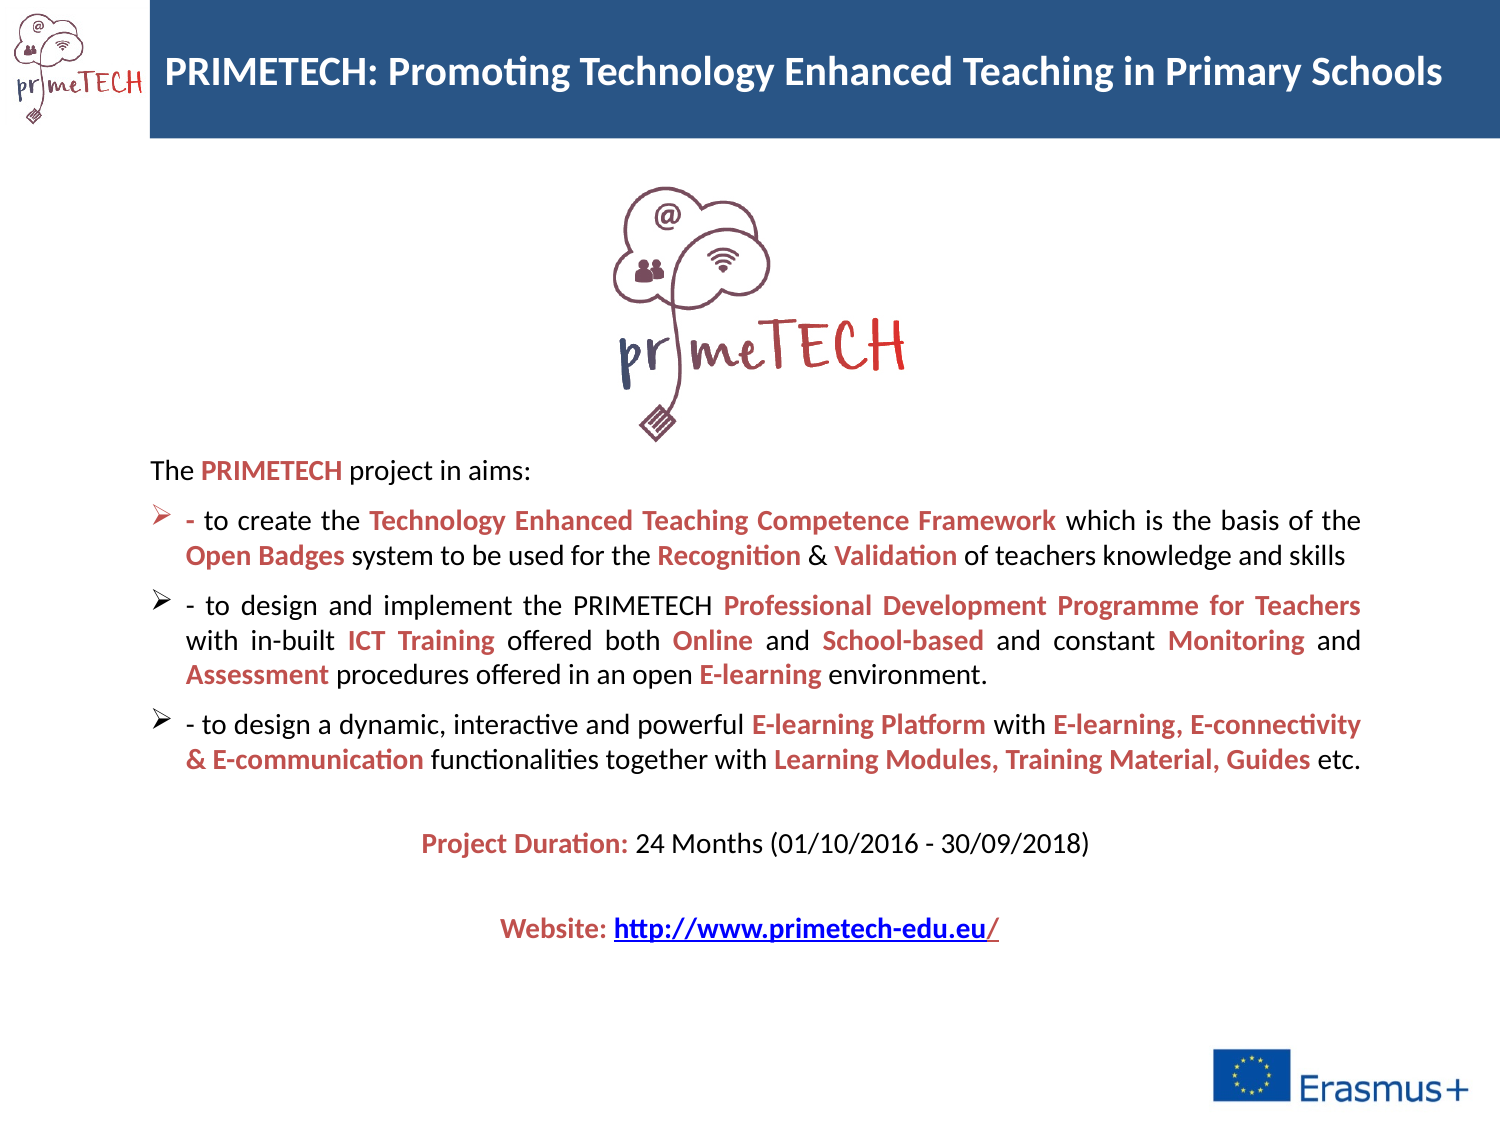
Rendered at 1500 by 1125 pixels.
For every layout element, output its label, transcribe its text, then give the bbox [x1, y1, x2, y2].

text_box Website: http://www.primetech-edu.eu/ [369, 901, 1143, 952]
text_box The PRIMETECH project in aims: - to create the Technology Enhanced Teaching Competence Framework which is the basis of the Open Badges system to be used for the Recognition & Validation of teachers knowledge and skills - to design and implement the PRIMETECH Professional Development Programme for Teachers with in-built ICT Training offered both Online and School-based and constant Monitoring and Assessment procedures offered in an open E-learning environment. - to design a dynamic, interactive and powerful E-learning Platform with E-learning, E-connectivity & E-communication functionalities together with Learning Modules, Training Material, Guides etc. Project Duration: 24 Months (01/10/2016 - 30/09/2018) [135, 444, 1377, 867]
picture [5, 6, 148, 125]
text_box PRIMETECH: Promoting Technology Enhanced Teaching in Primary Schools [149, 0, 1500, 139]
picture [592, 172, 920, 445]
picture [1198, 1034, 1483, 1116]
